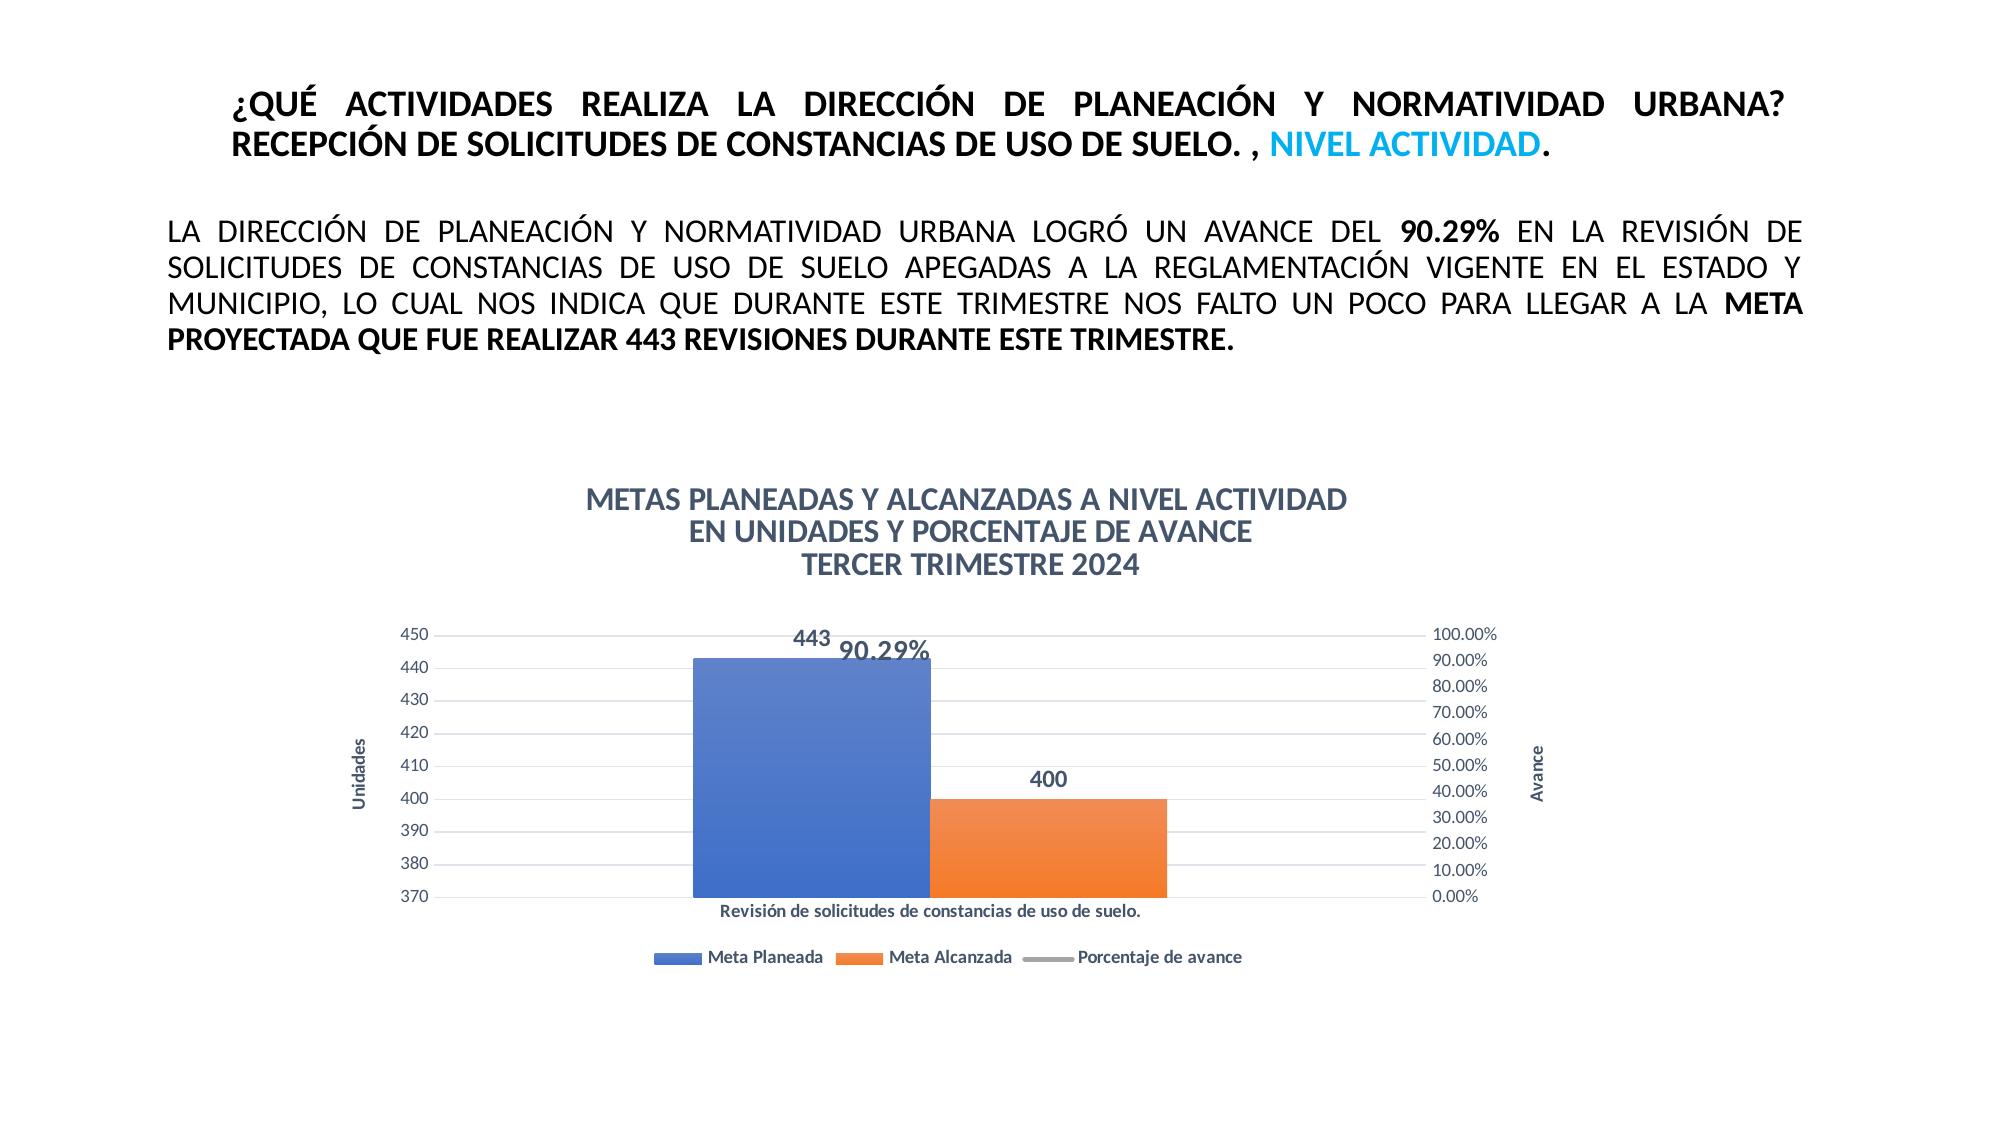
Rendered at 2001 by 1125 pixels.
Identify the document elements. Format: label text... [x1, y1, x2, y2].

text_box LA DIRECCIÓN DE PLANEACIÓN Y NORMATIVIDAD URBANA LOGRÓ UN AVANCE DEL 90.29% EN LA REVISIÓN DE SOLICITUDES DE CONSTANCIAS DE USO DE SUELO APEGADAS A LA REGLAMENTACIÓN VIGENTE EN EL ESTADO Y MUNICIPIO, LO CUAL NOS INDICA QUE DURANTE ESTE TRIMESTRE NOS FALTO UN POCO PARA LLEGAR A LA META PROYECTADA QUE FUE REALIZAR 443 REVISIONES DURANTE ESTE TRIMESTRE. [152, 206, 1819, 365]
text_box ¿QUÉ ACTIVIDADES REALIZA LA DIRECCIÓN DE PLANEACIÓN Y NORMATIVIDAD URBANA? RECEPCIÓN DE SOLICITUDES DE CONSTANCIAS DE USO DE SUELO. , NIVEL ACTIVIDAD. [216, 76, 1802, 172]
chart [318, 445, 1579, 975]
